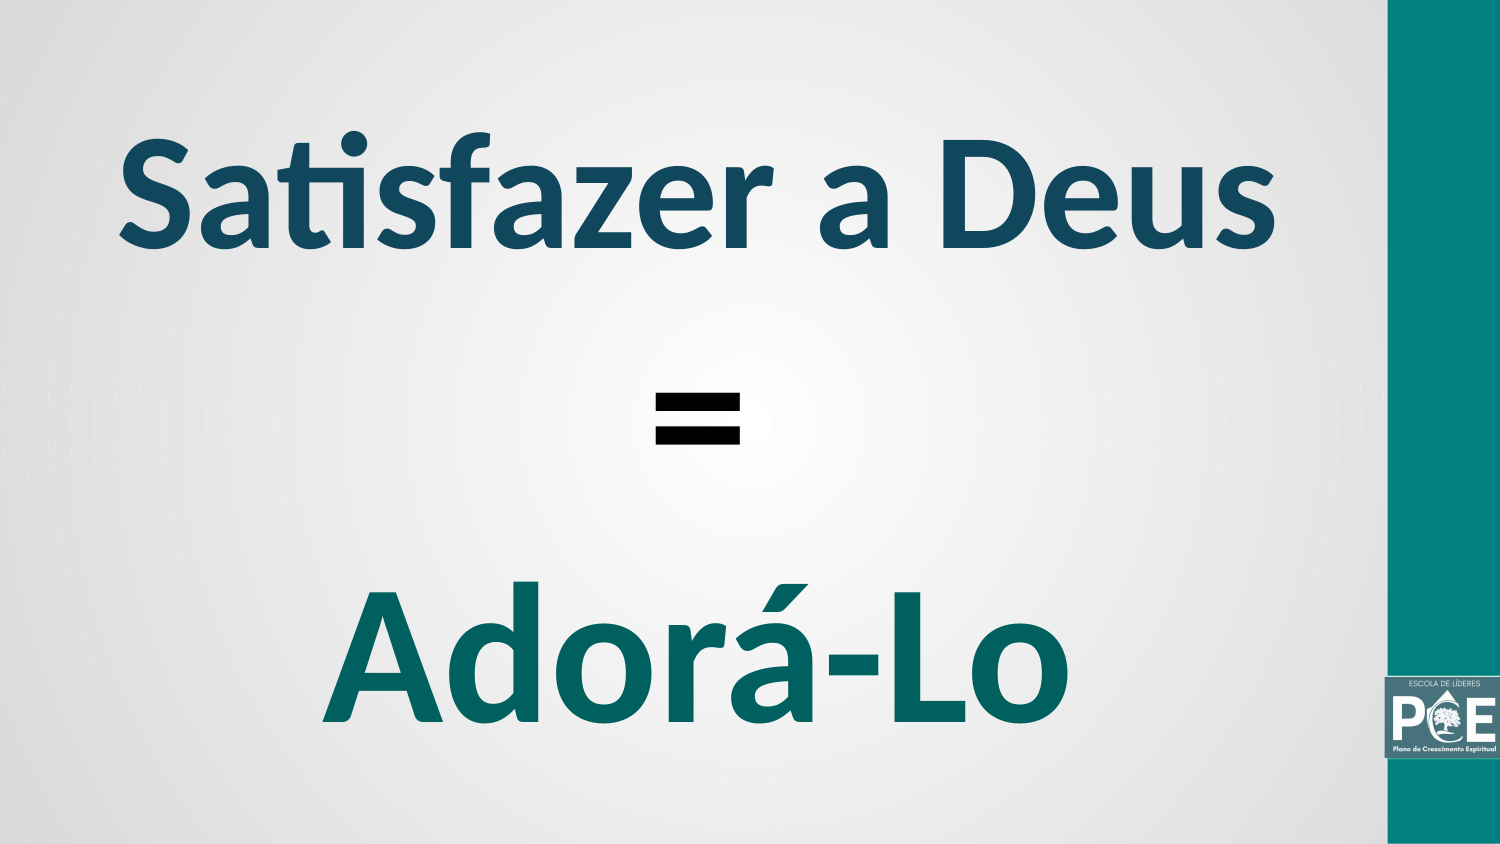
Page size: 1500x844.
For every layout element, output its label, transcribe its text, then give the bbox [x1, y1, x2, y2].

text_box Satisfazer a Deus = Adorá-Lo [70, 74, 1327, 770]
picture [1384, 676, 1500, 758]
